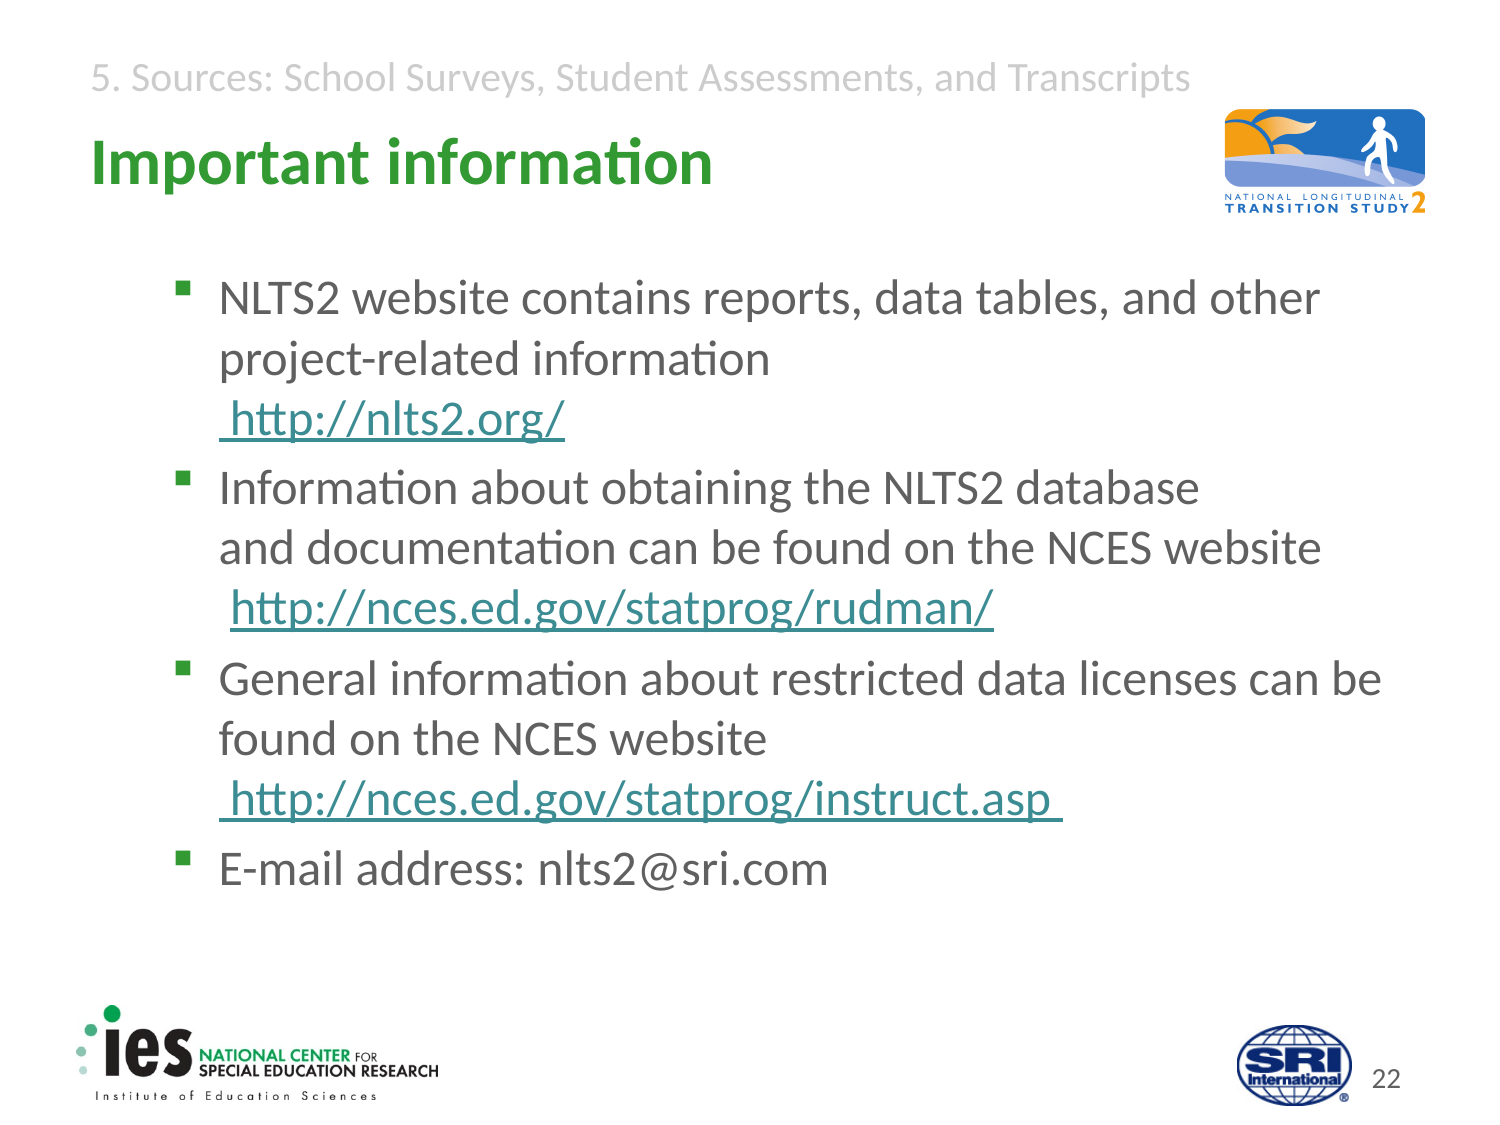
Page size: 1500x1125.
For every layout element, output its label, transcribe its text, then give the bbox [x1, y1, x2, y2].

title Important information [74, 90, 1426, 226]
slide_number 21 [1312, 1051, 1417, 1125]
list NLTS2 website contains reports, data tables, and other project-related information http://nlts2.org/ Information about obtaining the NLTS2 database and documentation can be found on the NCES website http://nces.ed.gov/statprog/rudman/ General information about restricted data licenses can be found on the NCES website http://nces.ed.gov/statprog/instruct.asp E-mail address: nlts2@sri.com [99, 257, 1451, 1001]
picture [1237, 1025, 1352, 1106]
picture [76, 1005, 438, 1100]
